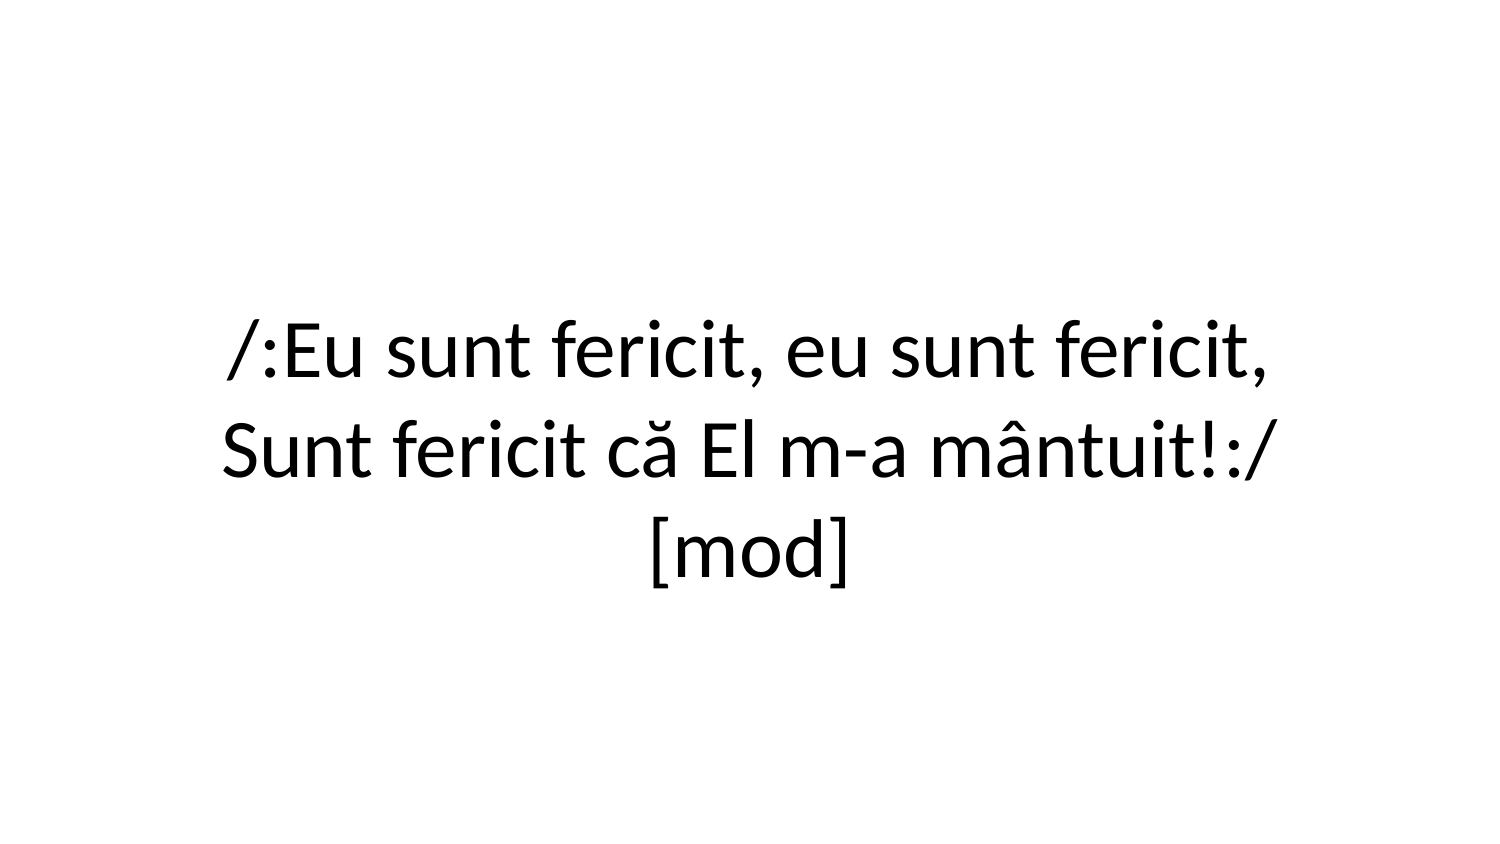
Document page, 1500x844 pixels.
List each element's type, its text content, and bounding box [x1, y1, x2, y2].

text_box /:Eu sunt fericit, eu sunt fericit, Sunt fericit că El m-a mântuit!:/ [mod] [206, 242, 1294, 602]
